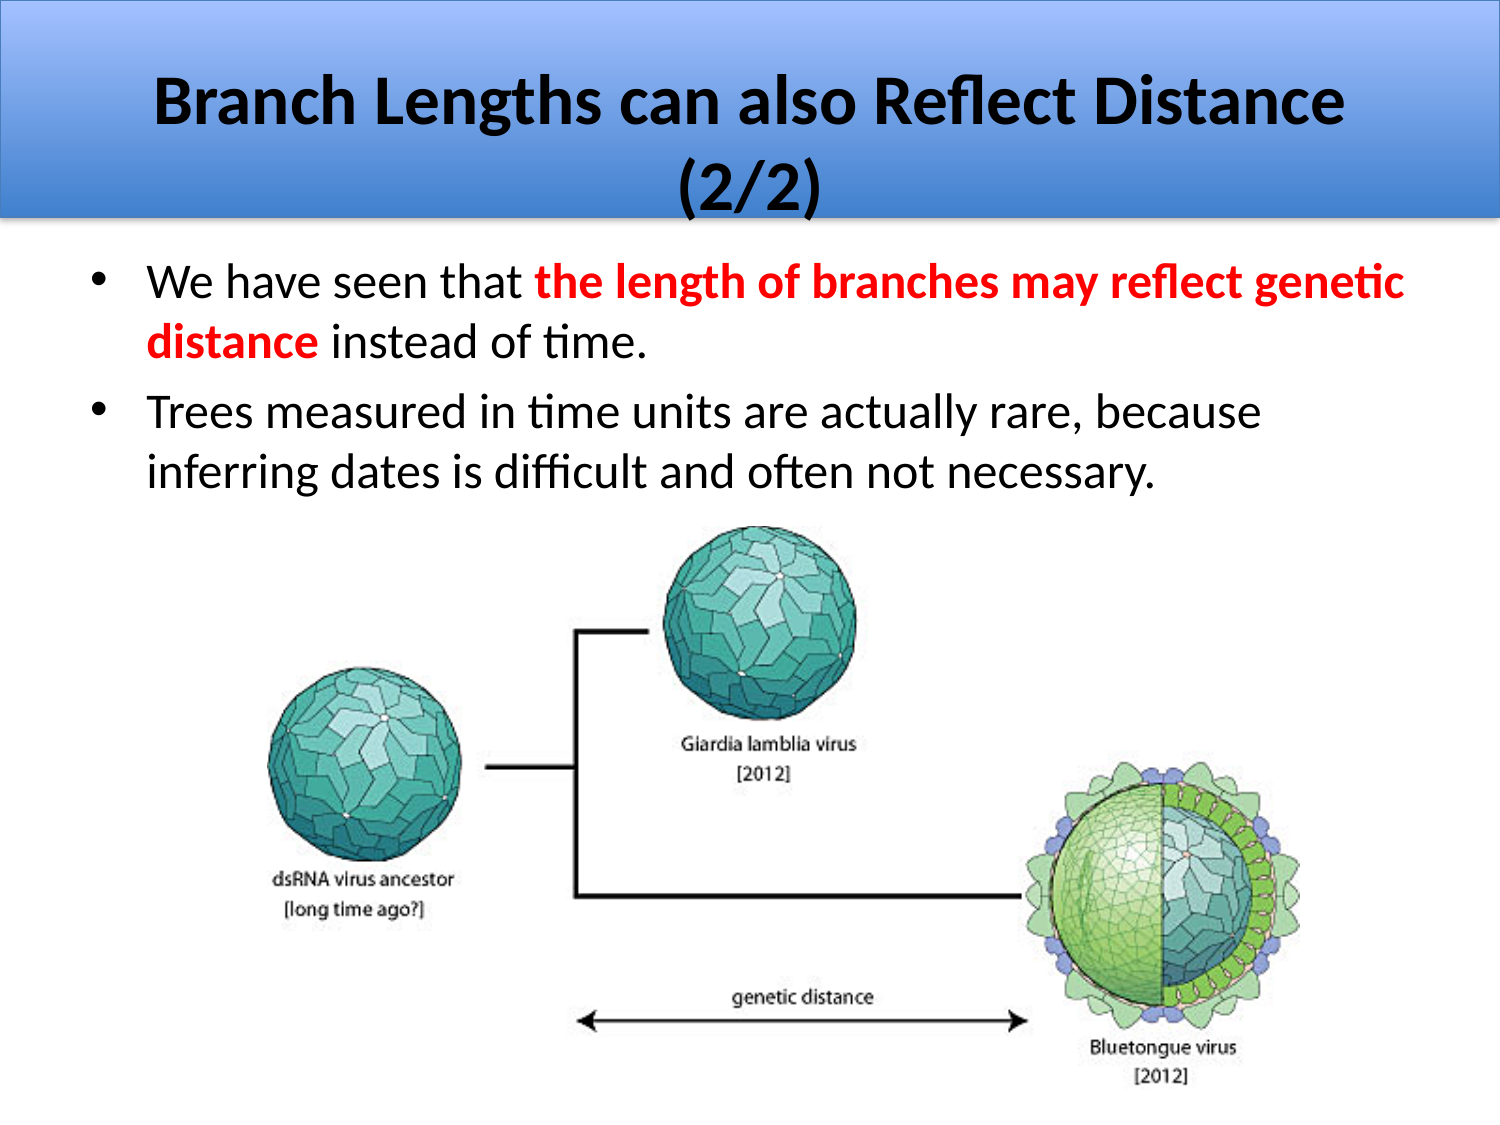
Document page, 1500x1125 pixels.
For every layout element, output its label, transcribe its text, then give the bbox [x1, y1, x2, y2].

title Branch Lengths can also Reflect Distance (2/2) [75, 45, 1425, 233]
list We have seen that the length of branches may reflect genetic distance instead of time. Trees measured in time units are actually rare, because inferring dates is difficult and often not necessary. [75, 241, 1425, 527]
picture [267, 525, 1300, 1089]
